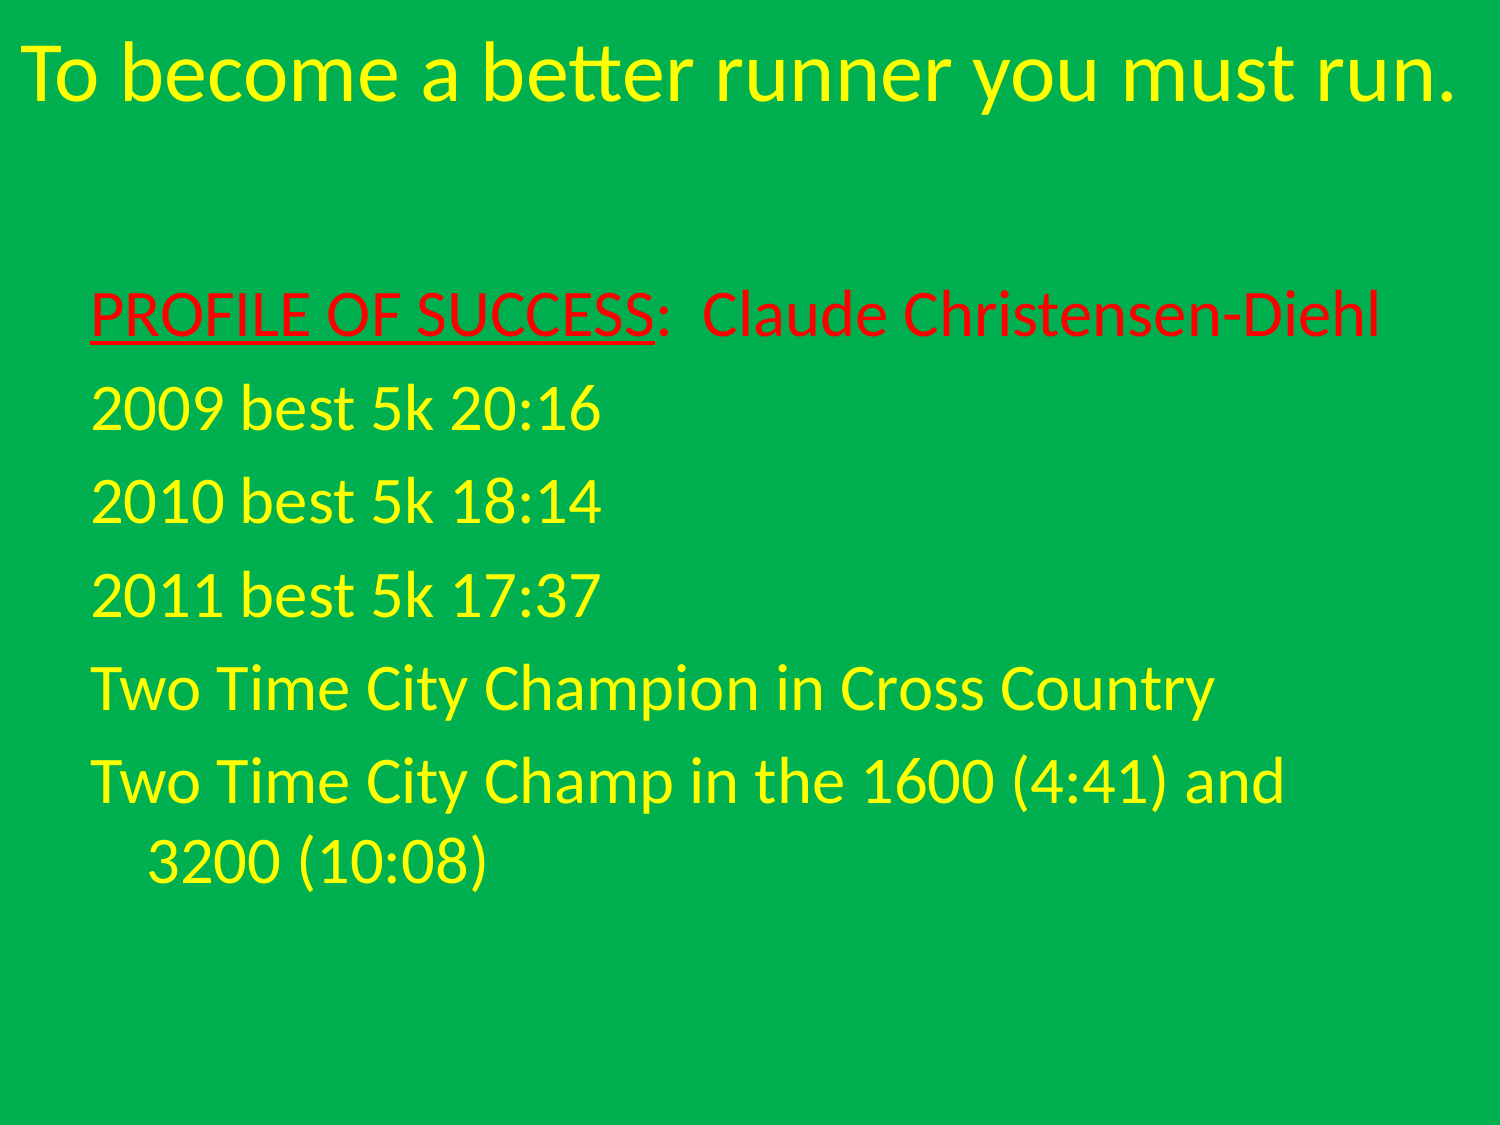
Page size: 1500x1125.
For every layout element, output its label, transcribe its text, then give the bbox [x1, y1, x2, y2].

list PROFILE OF SUCCESS: Claude Christensen-Diehl 2009 best 5k 20:16 2010 best 5k 18:14 2011 best 5k 17:37 Two Time City Champion in Cross Country Two Time City Champ in the 1600 (4:41) and 3200 (10:08) [75, 262, 1425, 1005]
title To become a better runner you must run. [0, 0, 1500, 238]
